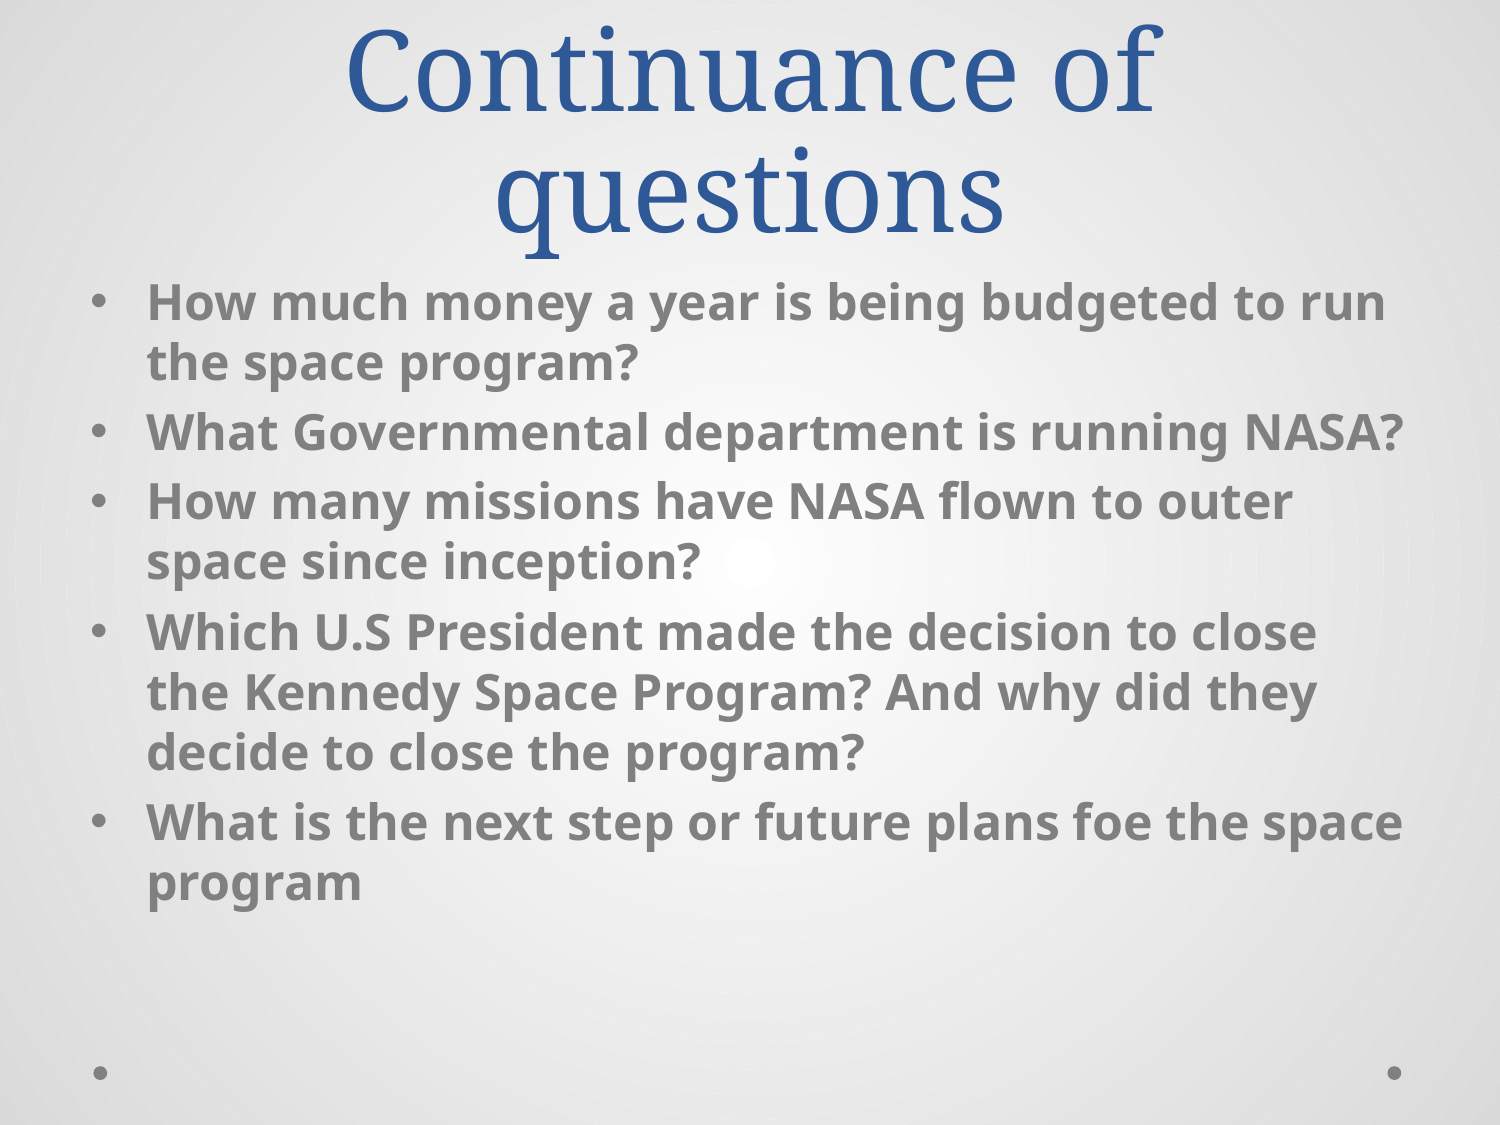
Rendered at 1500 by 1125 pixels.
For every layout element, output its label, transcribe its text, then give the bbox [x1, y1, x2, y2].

title Continuance of questions [75, 0, 1425, 262]
list How much money a year is being budgeted to run the space program? What Governmental department is running NASA? How many missions have NASA flown to outer space since inception? Which U.S President made the decision to close the Kennedy Space Program? And why did they decide to close the program? What is the next step or future plans foe the space program [75, 262, 1425, 1005]
